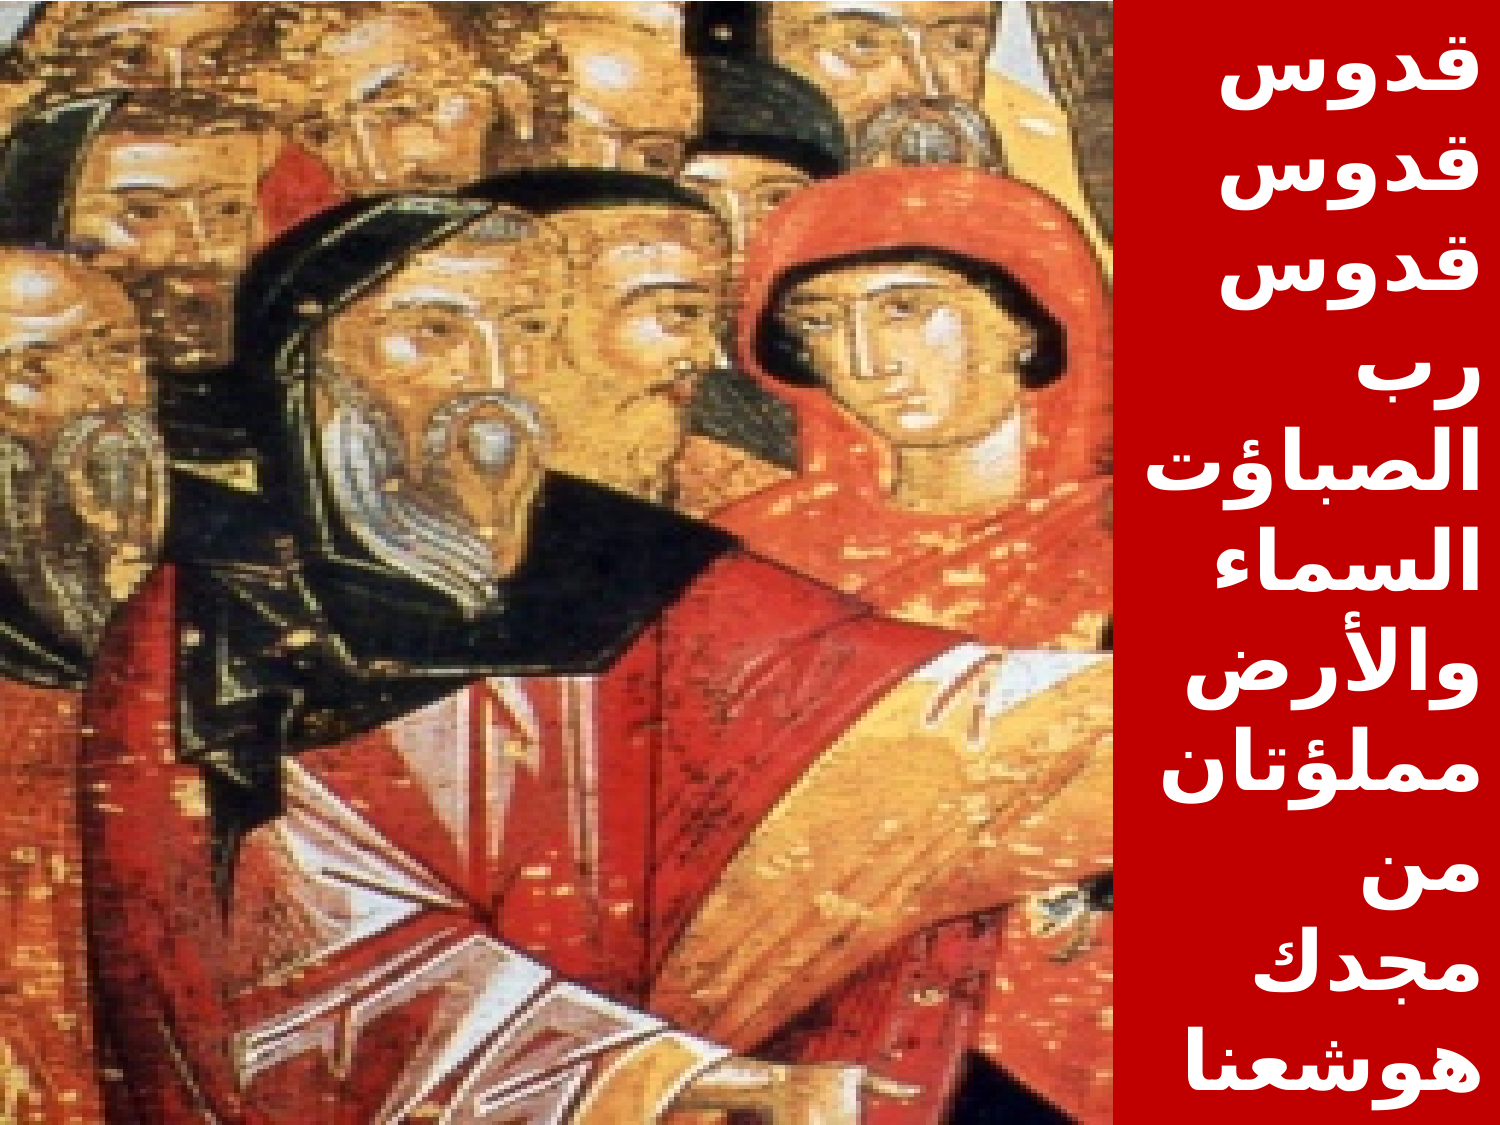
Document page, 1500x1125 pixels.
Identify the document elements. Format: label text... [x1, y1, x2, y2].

text_box قدوس قدوس قدوس رب الصباؤت السماء والأرض مملؤتان من مجدك هوشعنا في الأعالي مبارك الآتي باسم الرب [1114, 0, 1500, 1125]
picture [0, 0, 1114, 1125]
